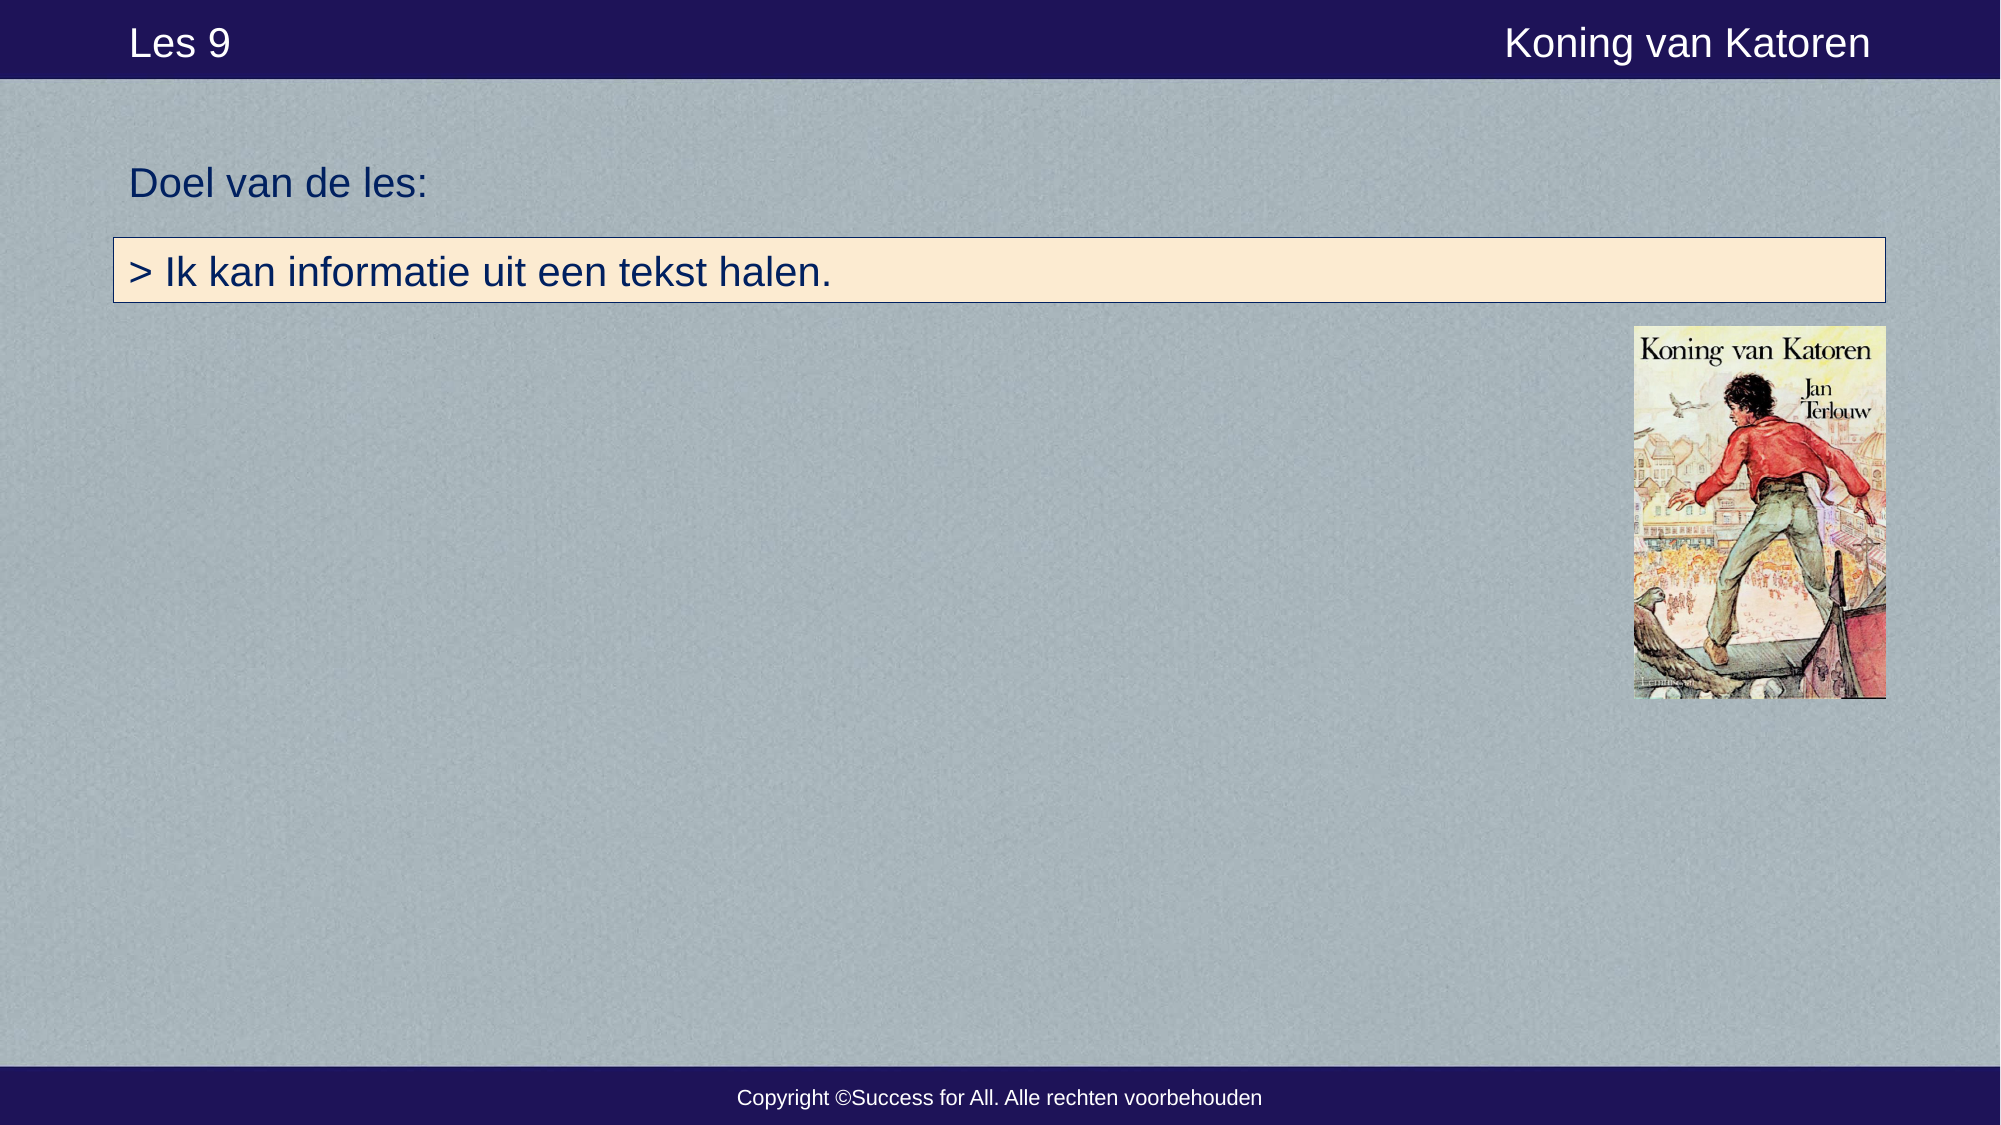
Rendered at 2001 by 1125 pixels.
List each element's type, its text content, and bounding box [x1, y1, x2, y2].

picture [0, 0, 2001, 1125]
text_box Copyright ©Success for All. Alle rechten voorbehouden [0, 1076, 2000, 1125]
text_box Les 9 [114, 8, 354, 73]
text_box Koning van Katoren [999, 8, 1886, 73]
text_box Doel van de les: [113, 148, 1635, 214]
text_box > Ik kan informatie uit een tekst halen. [113, 237, 1886, 303]
